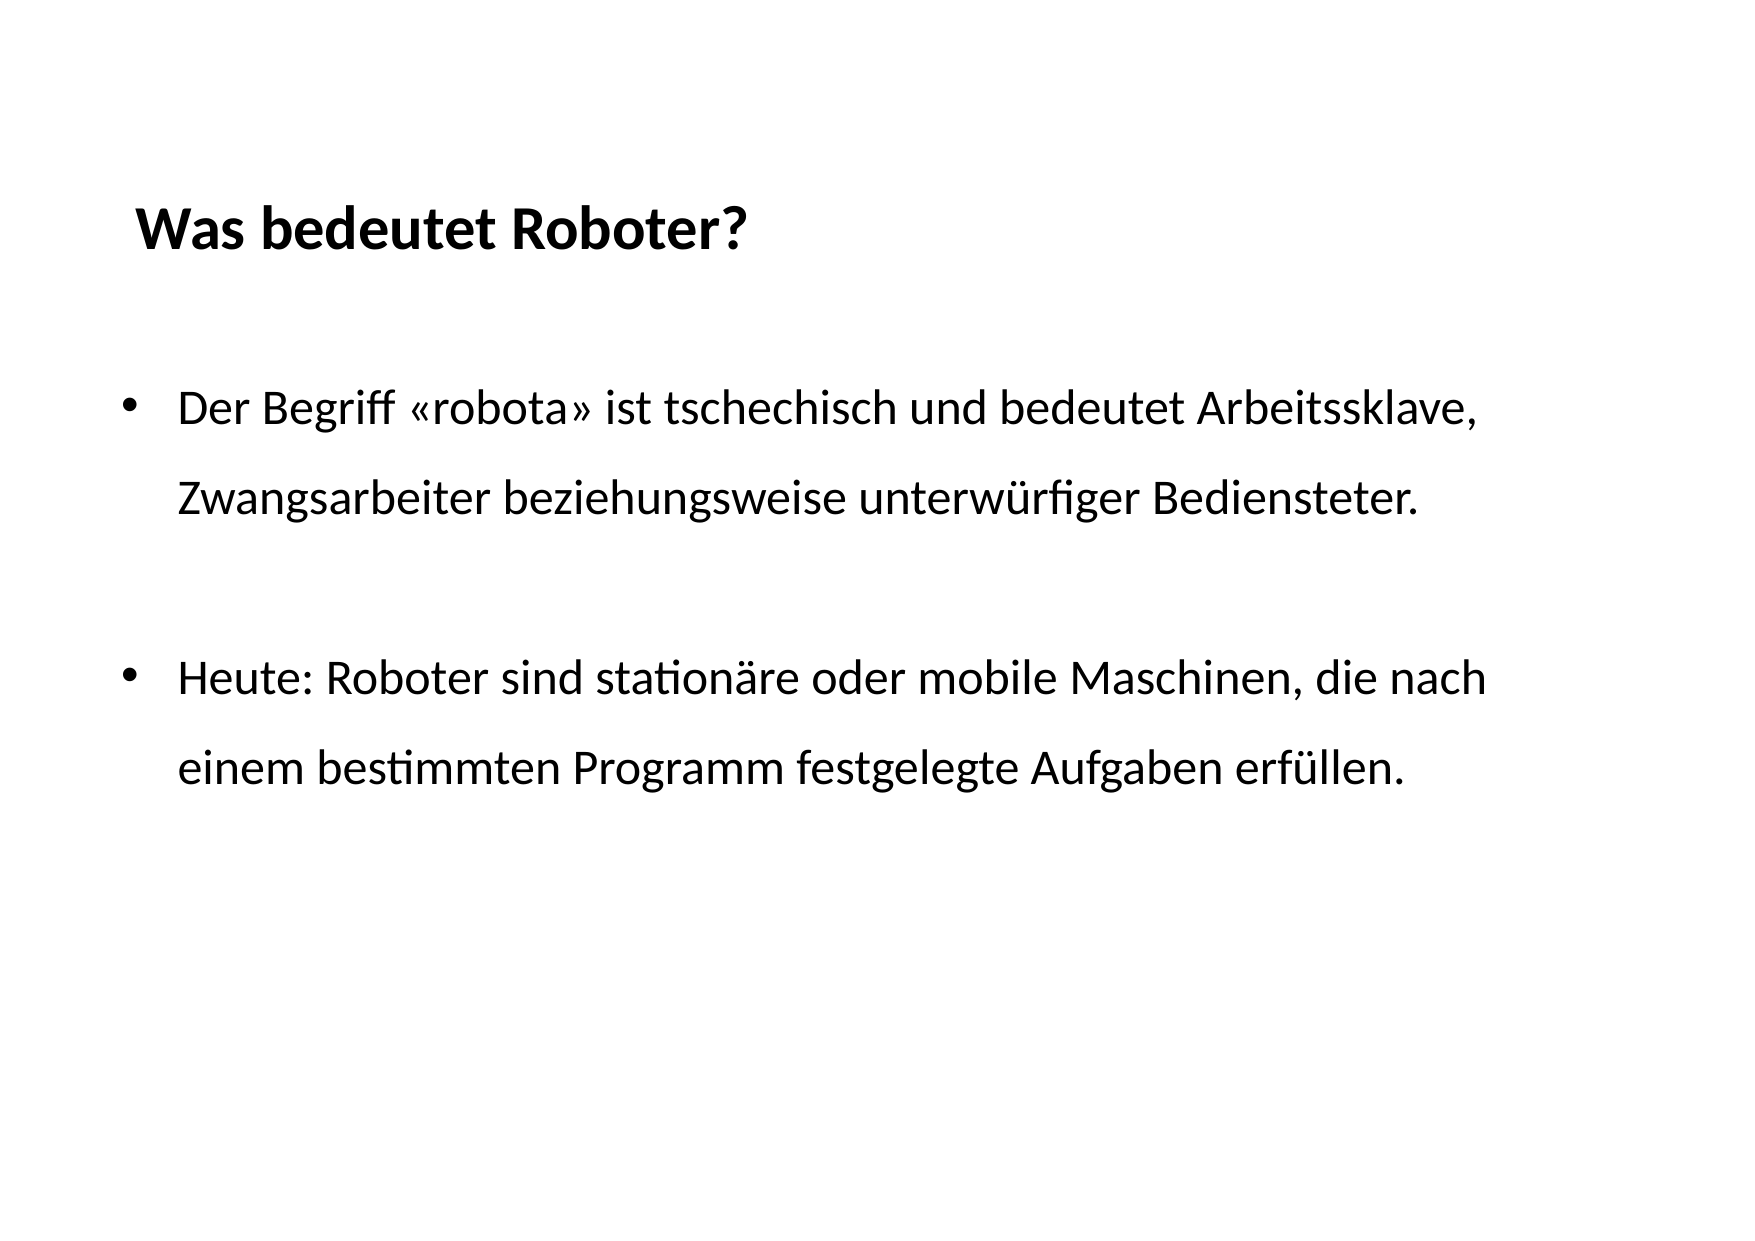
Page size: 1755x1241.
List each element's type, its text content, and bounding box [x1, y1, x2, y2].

title Was bedeutet Roboter? [121, 179, 1503, 308]
text_box Der Begriff «robota» ist tschechisch und bedeutet Arbeitssklave, Zwangsarbeiter beziehungsweise unterwürfiger Bediensteter. Heute: Roboter sind stationäre oder mobile Maschinen, die nach einem bestimmten Programm festgelegte Aufgaben erfüllen. [121, 344, 1540, 1051]
